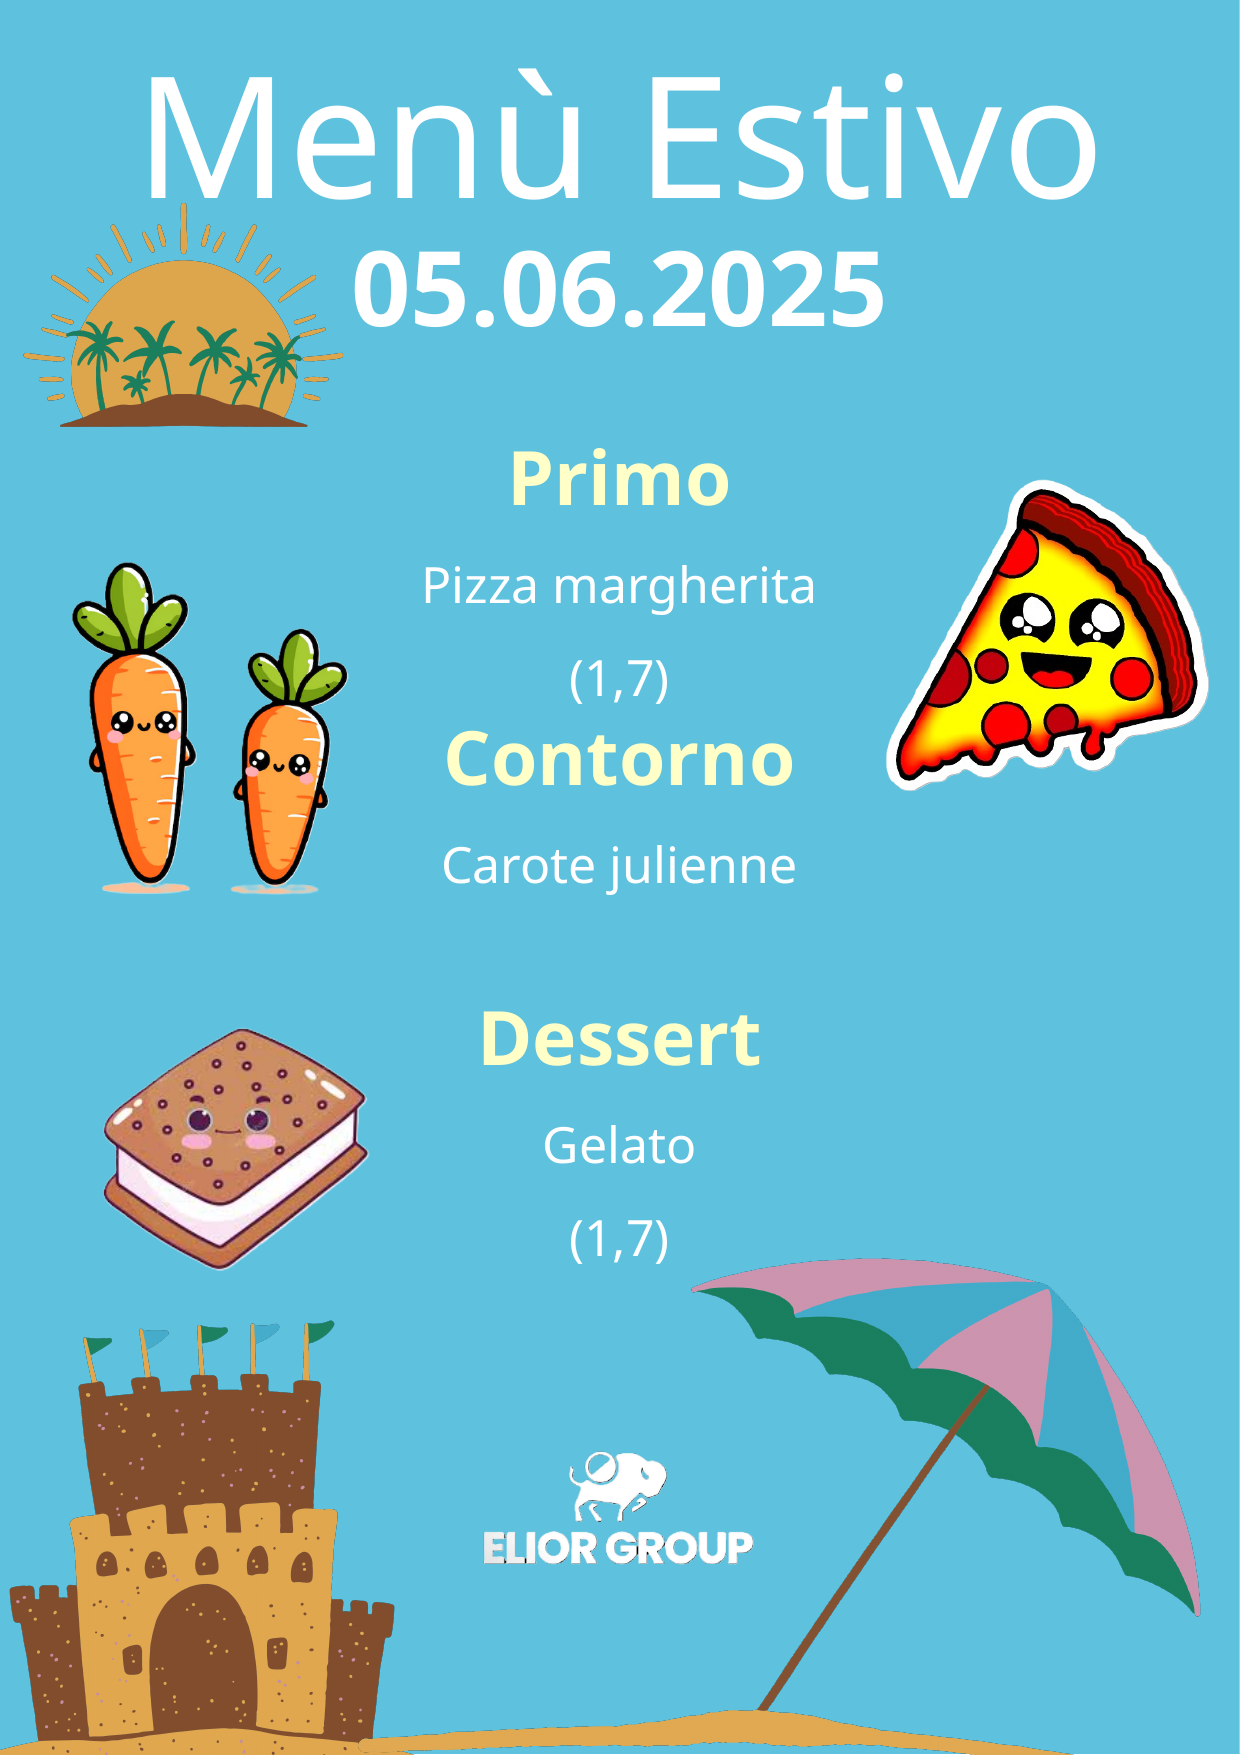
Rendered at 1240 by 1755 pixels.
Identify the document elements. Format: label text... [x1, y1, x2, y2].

picture [869, 456, 1225, 812]
picture [82, 995, 389, 1302]
text_box Menù Estivo [130, 0, 1110, 233]
text_box [23, 203, 344, 427]
text_box [0, 1320, 358, 1755]
text_box 05.06.2025 [283, 271, 957, 348]
picture [0, 518, 418, 937]
text_box Primo Pizza margherita (1,7) Contorno Carote julienne Dessert Gelato (1,7) [0, 427, 1240, 1267]
picture [386, 1344, 853, 1693]
text_box [358, 1267, 1201, 1755]
